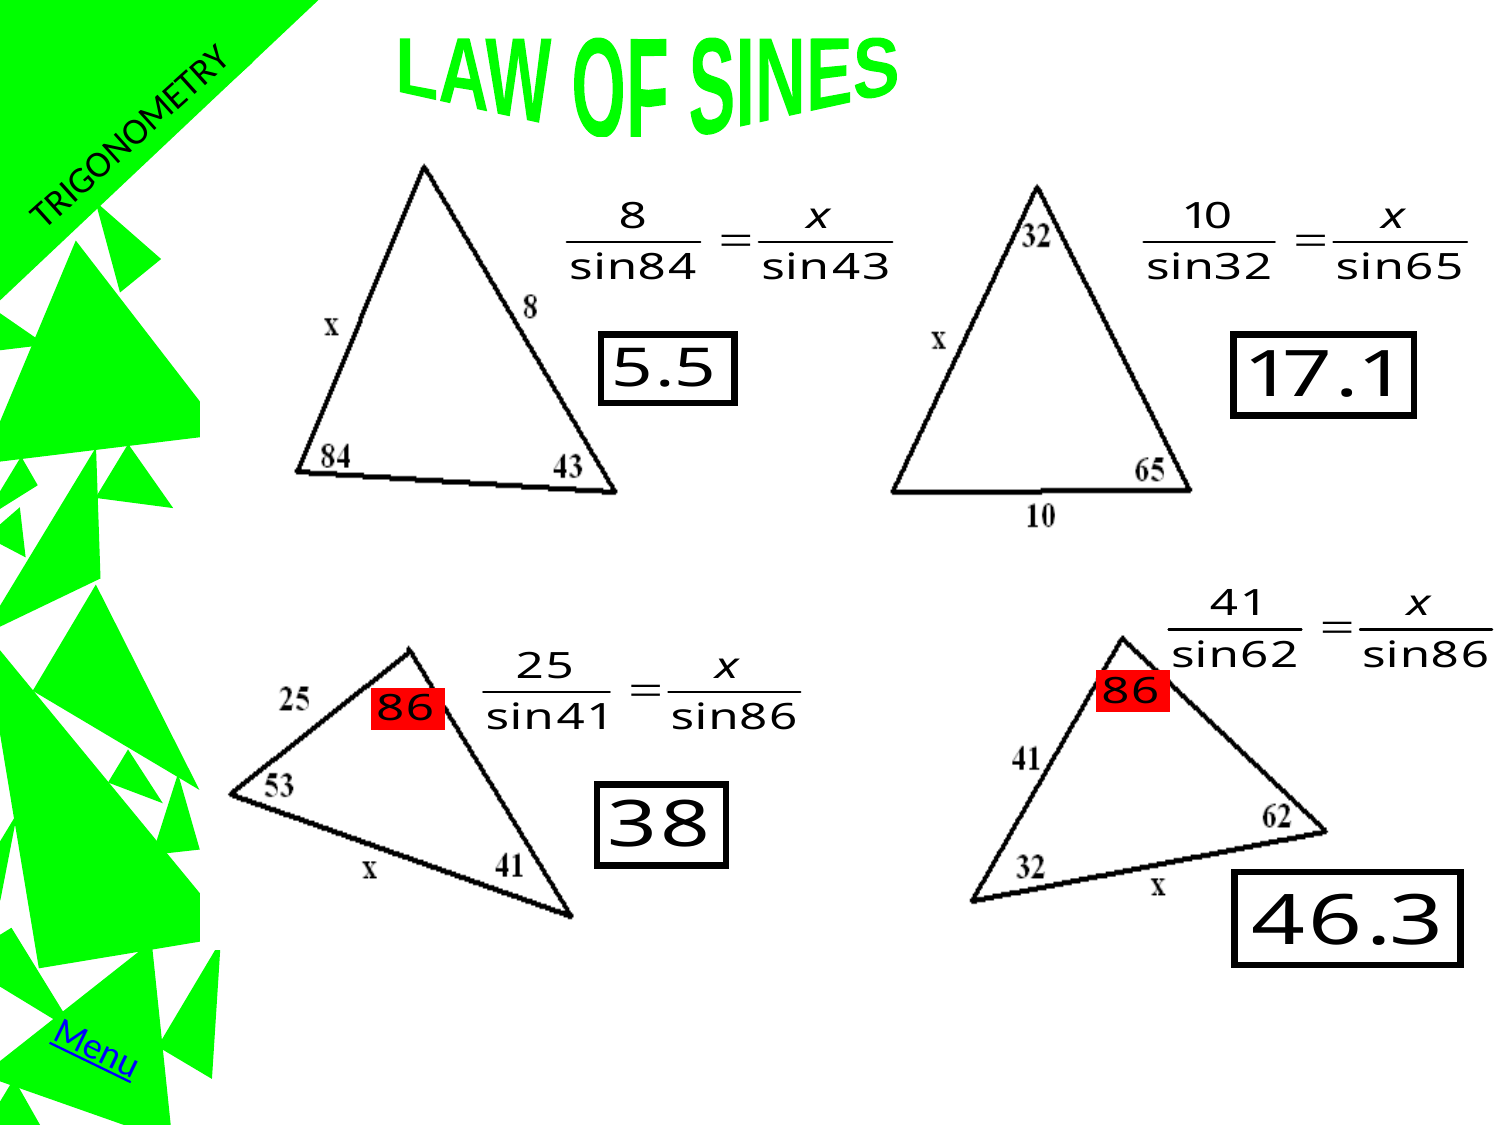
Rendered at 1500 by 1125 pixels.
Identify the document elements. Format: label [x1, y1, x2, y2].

text_box [1135, 187, 1478, 288]
text_box [558, 187, 905, 288]
text_box [1237, 874, 1458, 963]
text_box [1160, 574, 1500, 676]
text_box [603, 337, 732, 401]
text_box [0, 0, 321, 1125]
text_box [599, 787, 724, 863]
text_box [1095, 669, 1171, 713]
text_box [1236, 337, 1412, 413]
text_box [474, 637, 813, 738]
picture [199, 137, 1451, 951]
text_box [370, 687, 446, 731]
